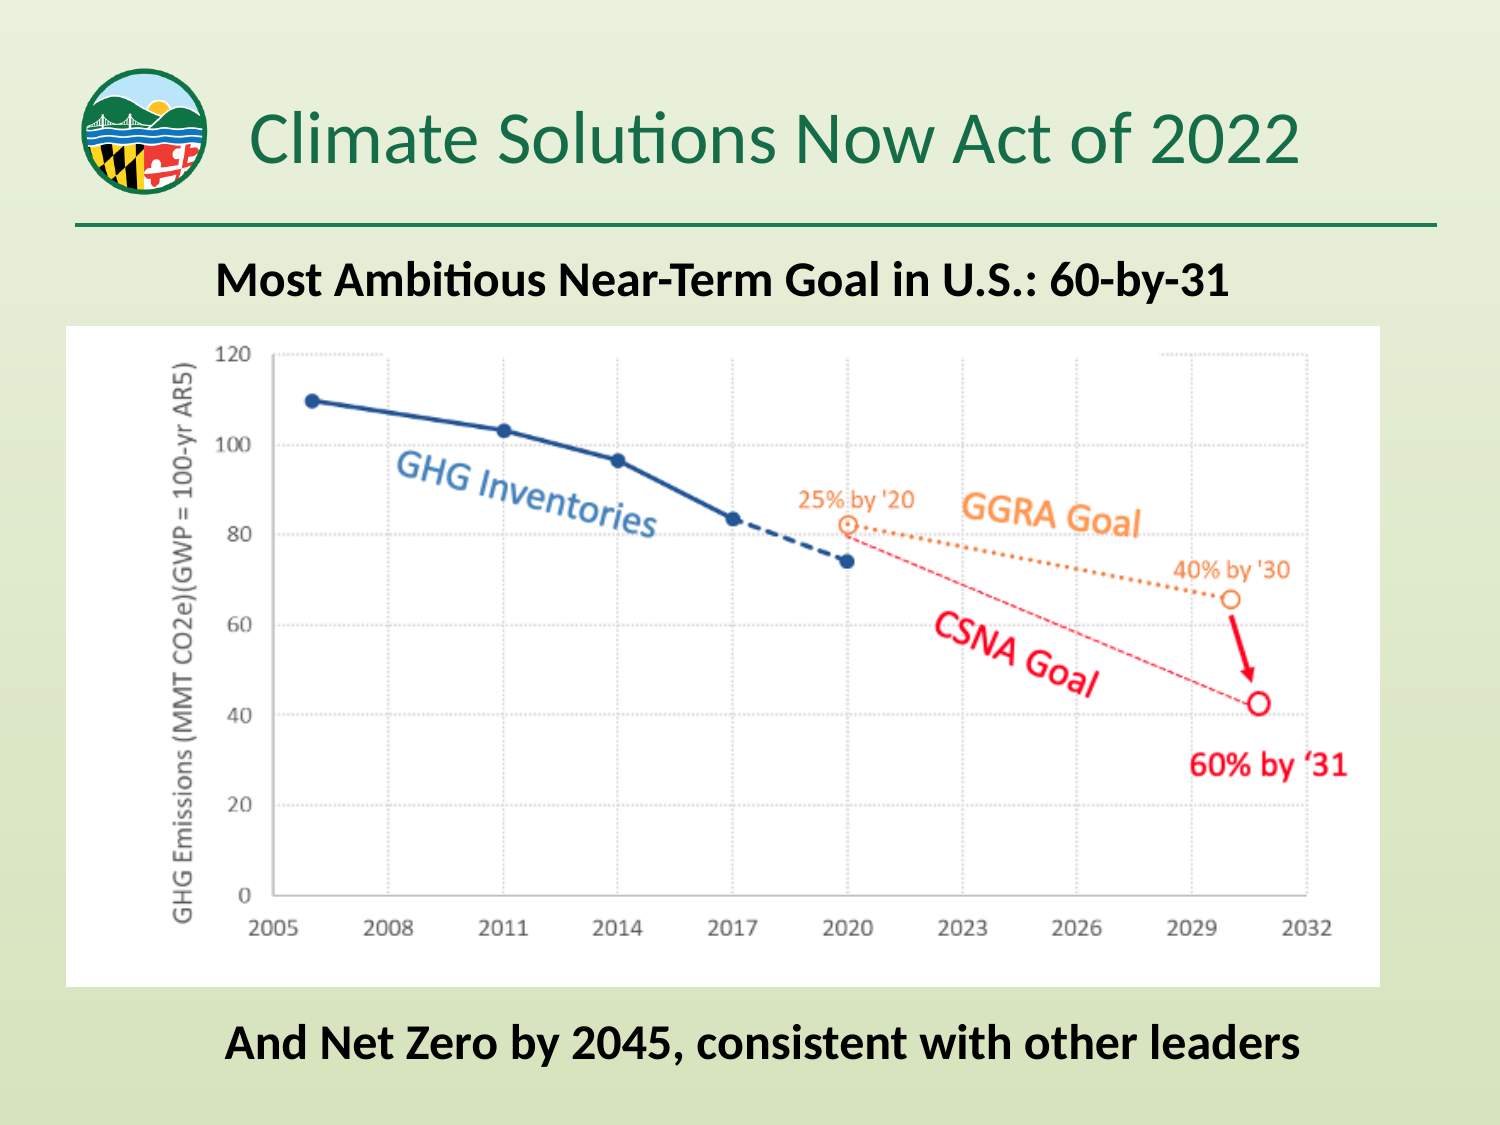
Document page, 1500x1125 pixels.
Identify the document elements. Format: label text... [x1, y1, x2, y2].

text_box Most Ambitious Near-Term Goal in U.S.: 60-by-31 [85, 239, 1361, 315]
text_box And Net Zero by 2045, consistent with other leaders [79, 1001, 1447, 1077]
title Climate Solutions Now Act of 2022 [234, 37, 1447, 230]
picture [75, 62, 213, 200]
picture [66, 325, 1380, 987]
